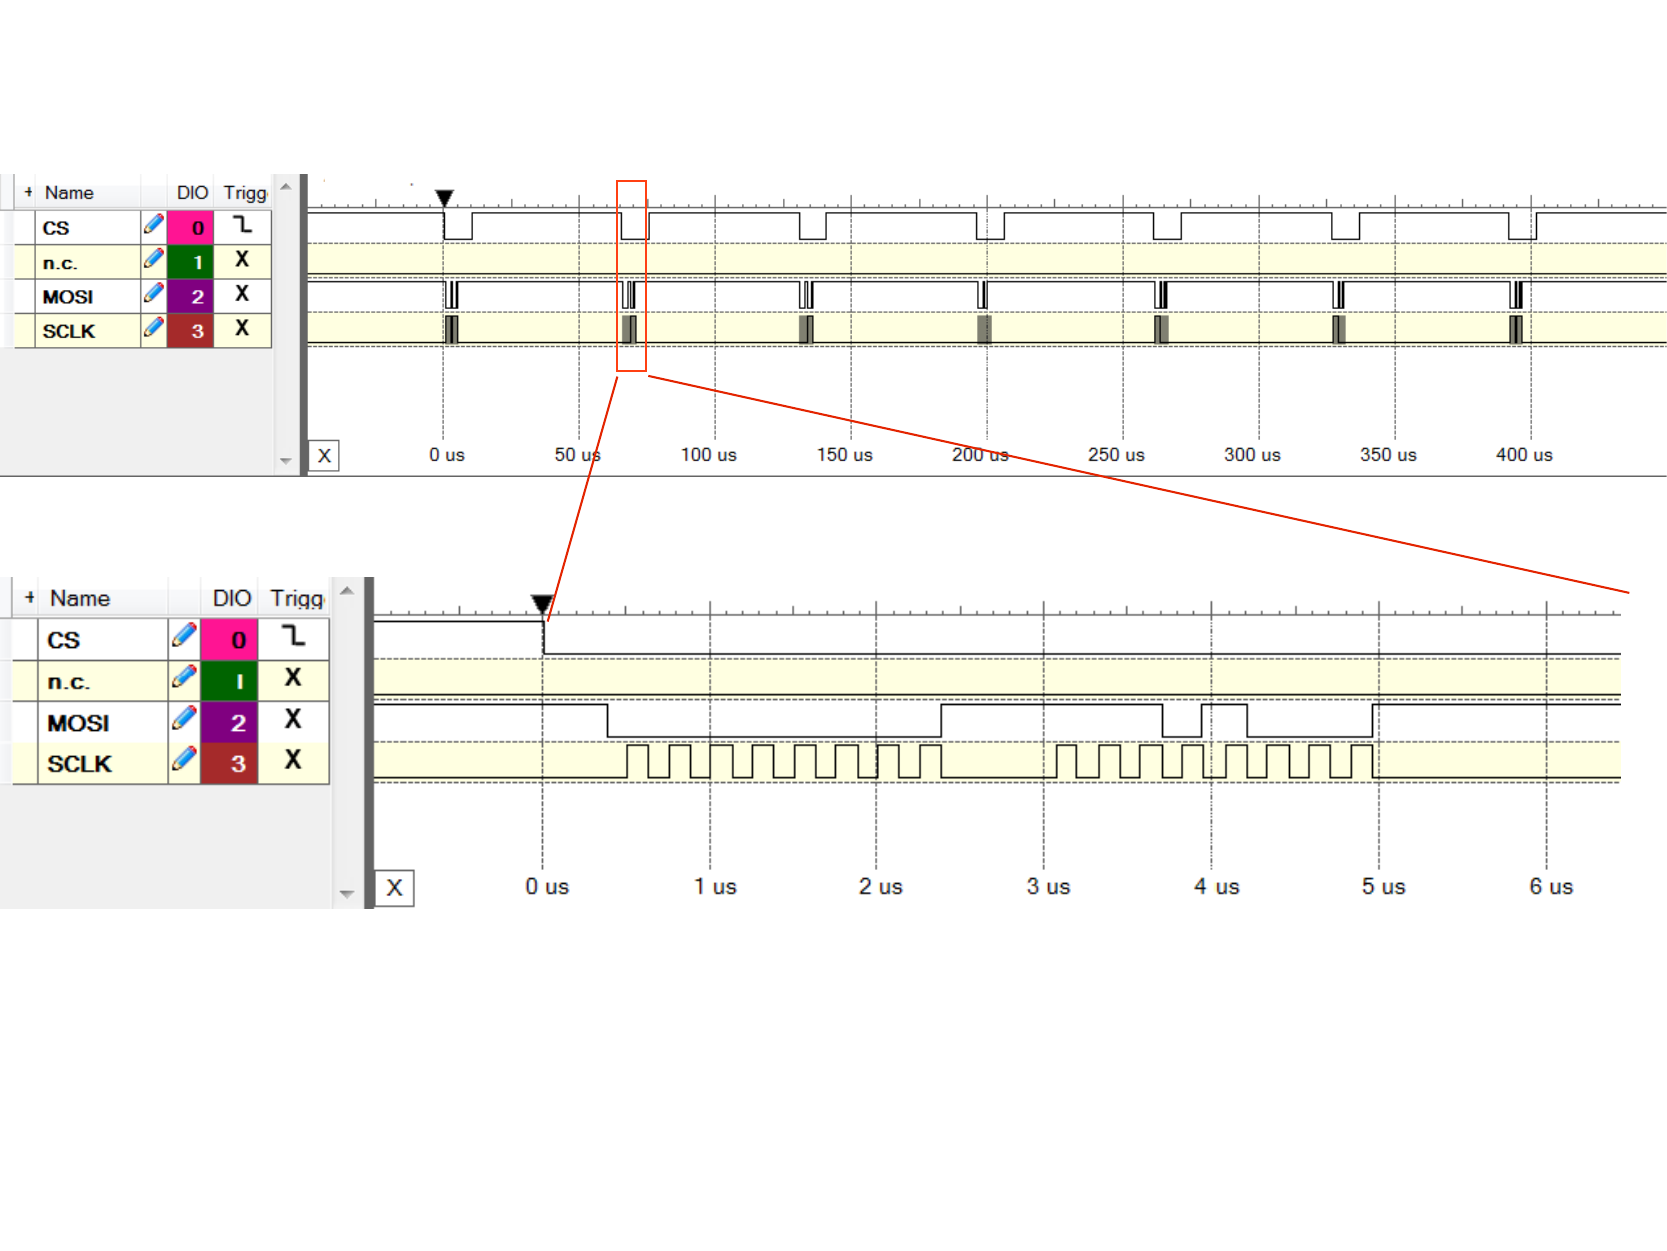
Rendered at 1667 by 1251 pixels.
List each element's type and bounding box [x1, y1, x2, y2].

text_box [0, 155, 1667, 478]
text_box [0, 564, 1621, 910]
